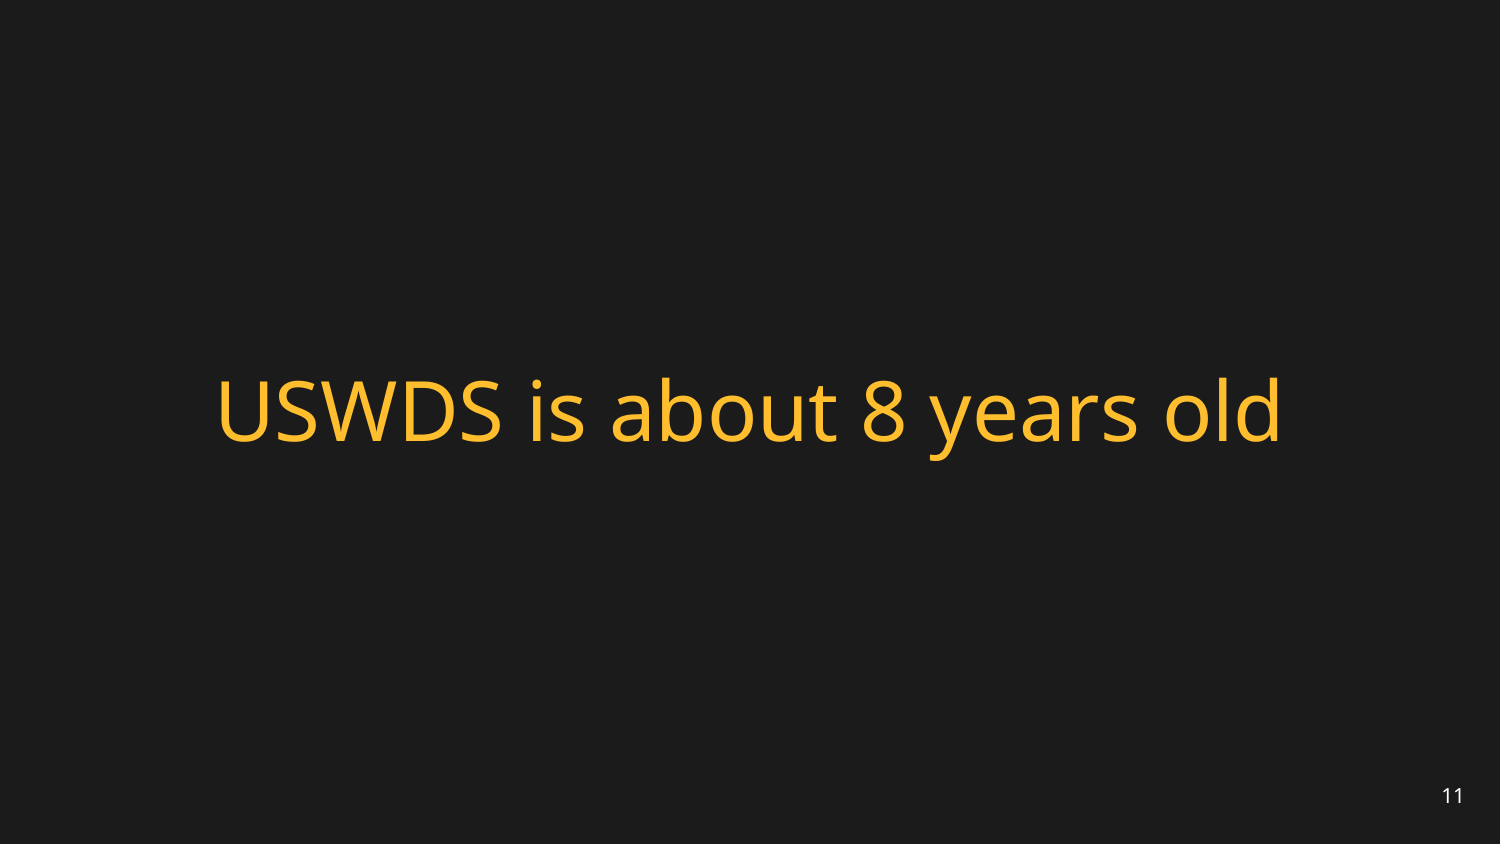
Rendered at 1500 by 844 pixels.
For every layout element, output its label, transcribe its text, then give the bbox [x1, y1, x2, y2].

slide_number 11 [1389, 764, 1480, 830]
title USWDS is about 8 years old [51, 72, 1449, 753]
